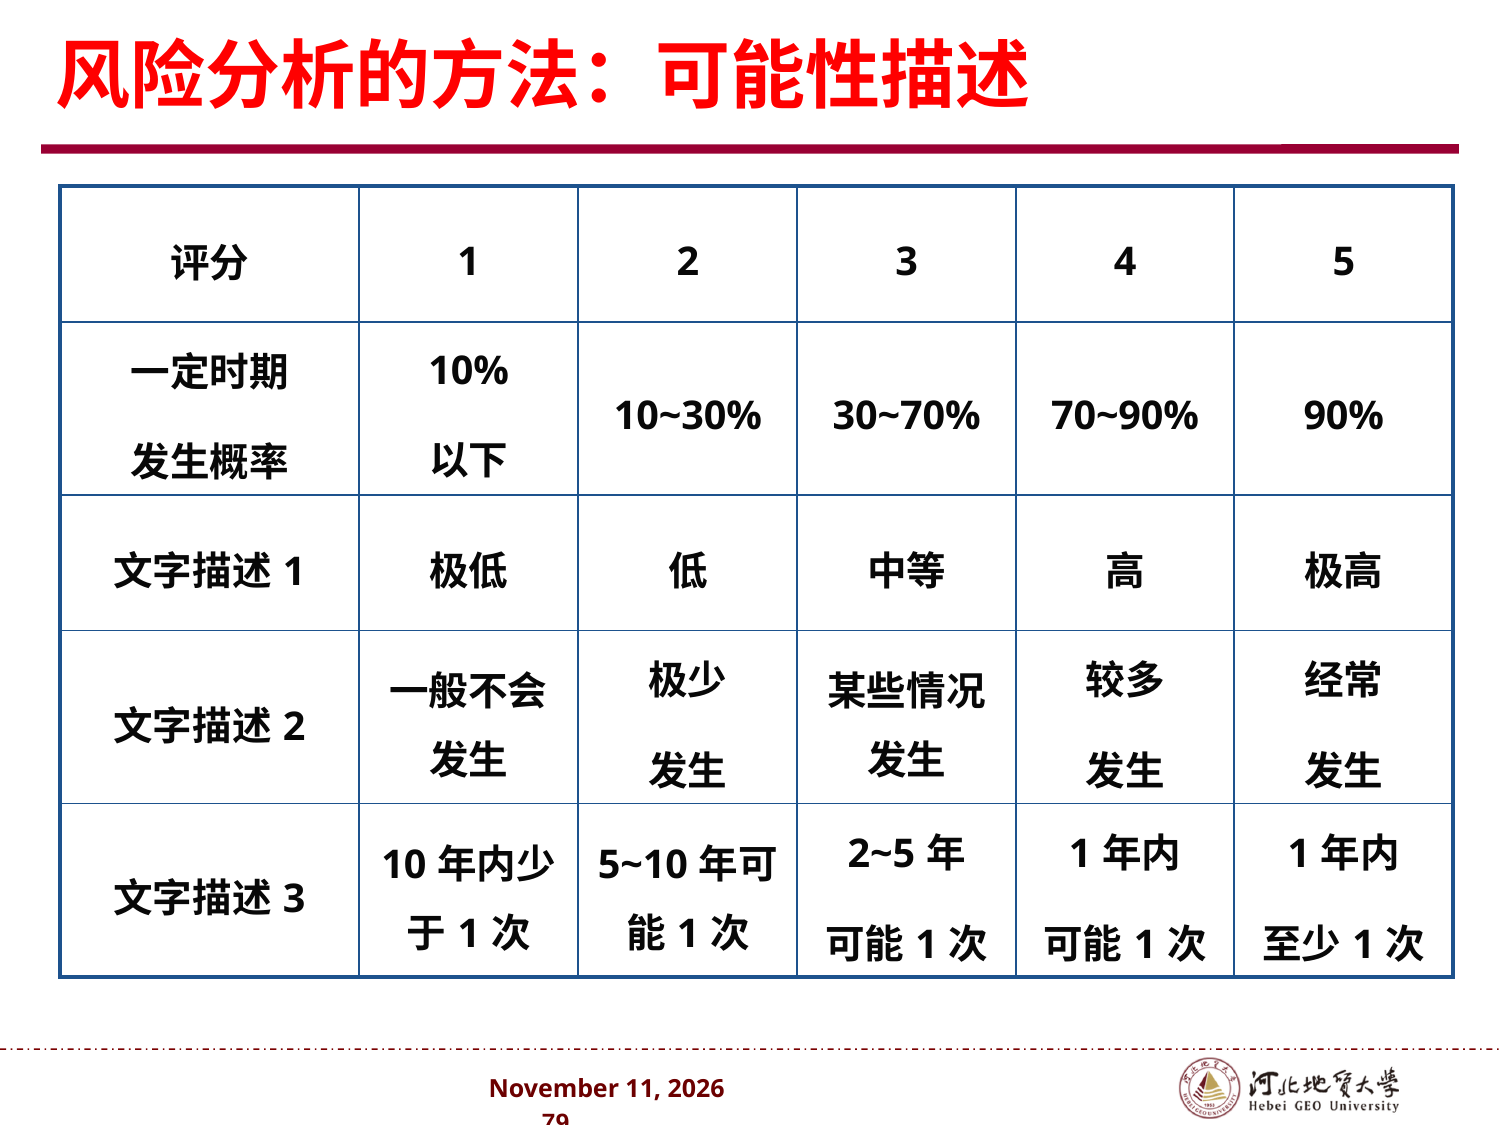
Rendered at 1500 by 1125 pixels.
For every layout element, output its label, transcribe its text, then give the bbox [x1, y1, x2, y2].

table_cell 低 [579, 496, 796, 630]
table_cell 文字描述3 [62, 804, 358, 975]
table_header 评分 [62, 188, 358, 321]
table_cell 某些情况发生 [798, 631, 1015, 803]
table_cell 经常 发生 [1235, 631, 1451, 803]
table_cell 1年内 至少1次 [1235, 804, 1451, 975]
table_header 5 [1235, 188, 1451, 321]
table_cell 较多 发生 [1017, 631, 1233, 803]
table_cell 一定时期 发生概率 [62, 323, 358, 494]
table_cell 10年内少于1次 [360, 804, 577, 975]
table_cell 70~90% [1017, 323, 1233, 494]
table_header 4 [1017, 188, 1233, 321]
table_cell 文字描述2 [62, 631, 358, 803]
table_header 3 [798, 188, 1015, 321]
table_cell 高 [1017, 496, 1233, 630]
table_cell 10% 以下 [360, 323, 577, 494]
table_cell 2~5年 可能1次 [798, 804, 1015, 975]
title 风险分析的方法：可能性描述 [40, 18, 1460, 126]
table_header 1 [360, 188, 577, 321]
picture [1159, 1049, 1420, 1125]
table_cell 一般不会发生 [360, 631, 577, 803]
table_cell 10~30% [579, 323, 796, 494]
table_cell 中等 [798, 496, 1015, 630]
table_cell 极低 [360, 496, 577, 630]
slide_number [473, 1064, 990, 1109]
table_cell 文字描述1 [62, 496, 358, 630]
table_header 2 [579, 188, 796, 321]
table_cell 极高 [1235, 496, 1451, 630]
table_cell 极少 发生 [579, 631, 796, 803]
table_cell 30~70% [798, 323, 1015, 494]
table_cell 1年内 可能1次 [1017, 804, 1233, 975]
table_cell 90% [1235, 323, 1451, 494]
table_cell 5~10年可能1次 [579, 804, 796, 975]
